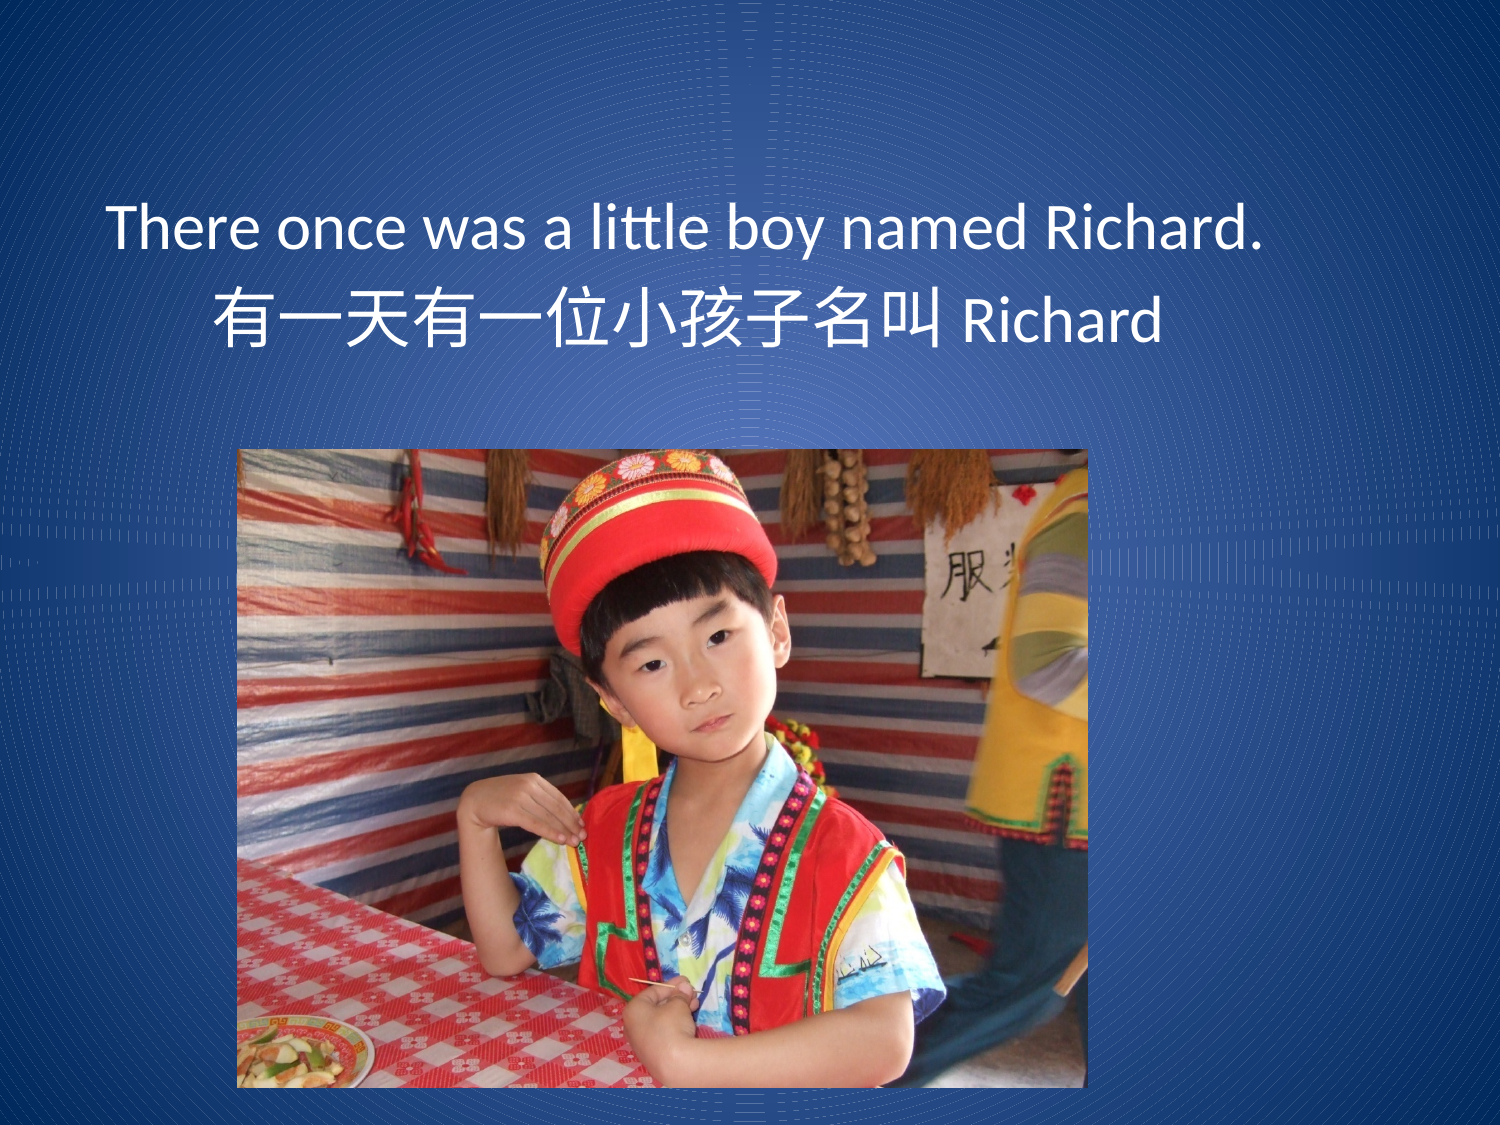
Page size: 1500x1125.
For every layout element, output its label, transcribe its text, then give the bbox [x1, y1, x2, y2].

list There once was a little boy named Richard. 有一天有一位小孩子名叫Richard [0, 174, 1351, 918]
picture [237, 449, 1088, 1088]
